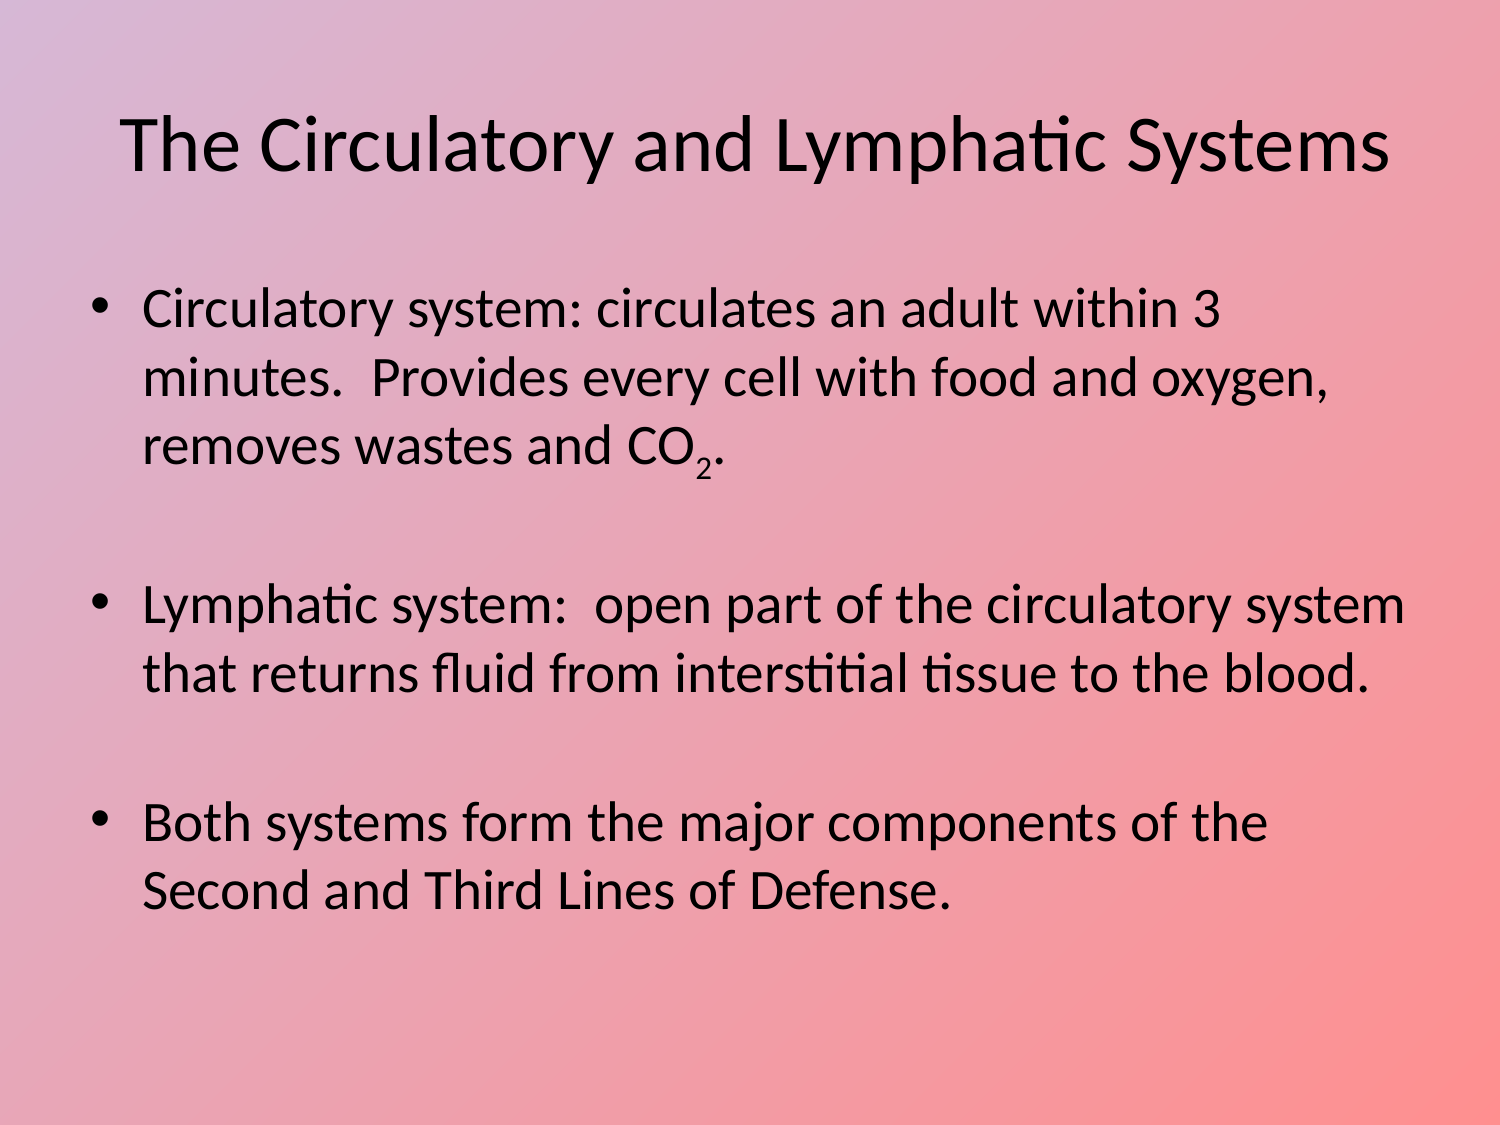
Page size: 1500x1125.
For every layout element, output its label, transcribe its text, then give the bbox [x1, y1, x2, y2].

title The Circulatory and Lymphatic Systems [24, 45, 1488, 233]
list Circulatory system: circulates an adult within 3 minutes. Provides every cell with food and oxygen, removes wastes and CO2. Lymphatic system: open part of the circulatory system that returns fluid from interstitial tissue to the blood. Both systems form the major components of the Second and Third Lines of Defense. [75, 262, 1425, 1005]
